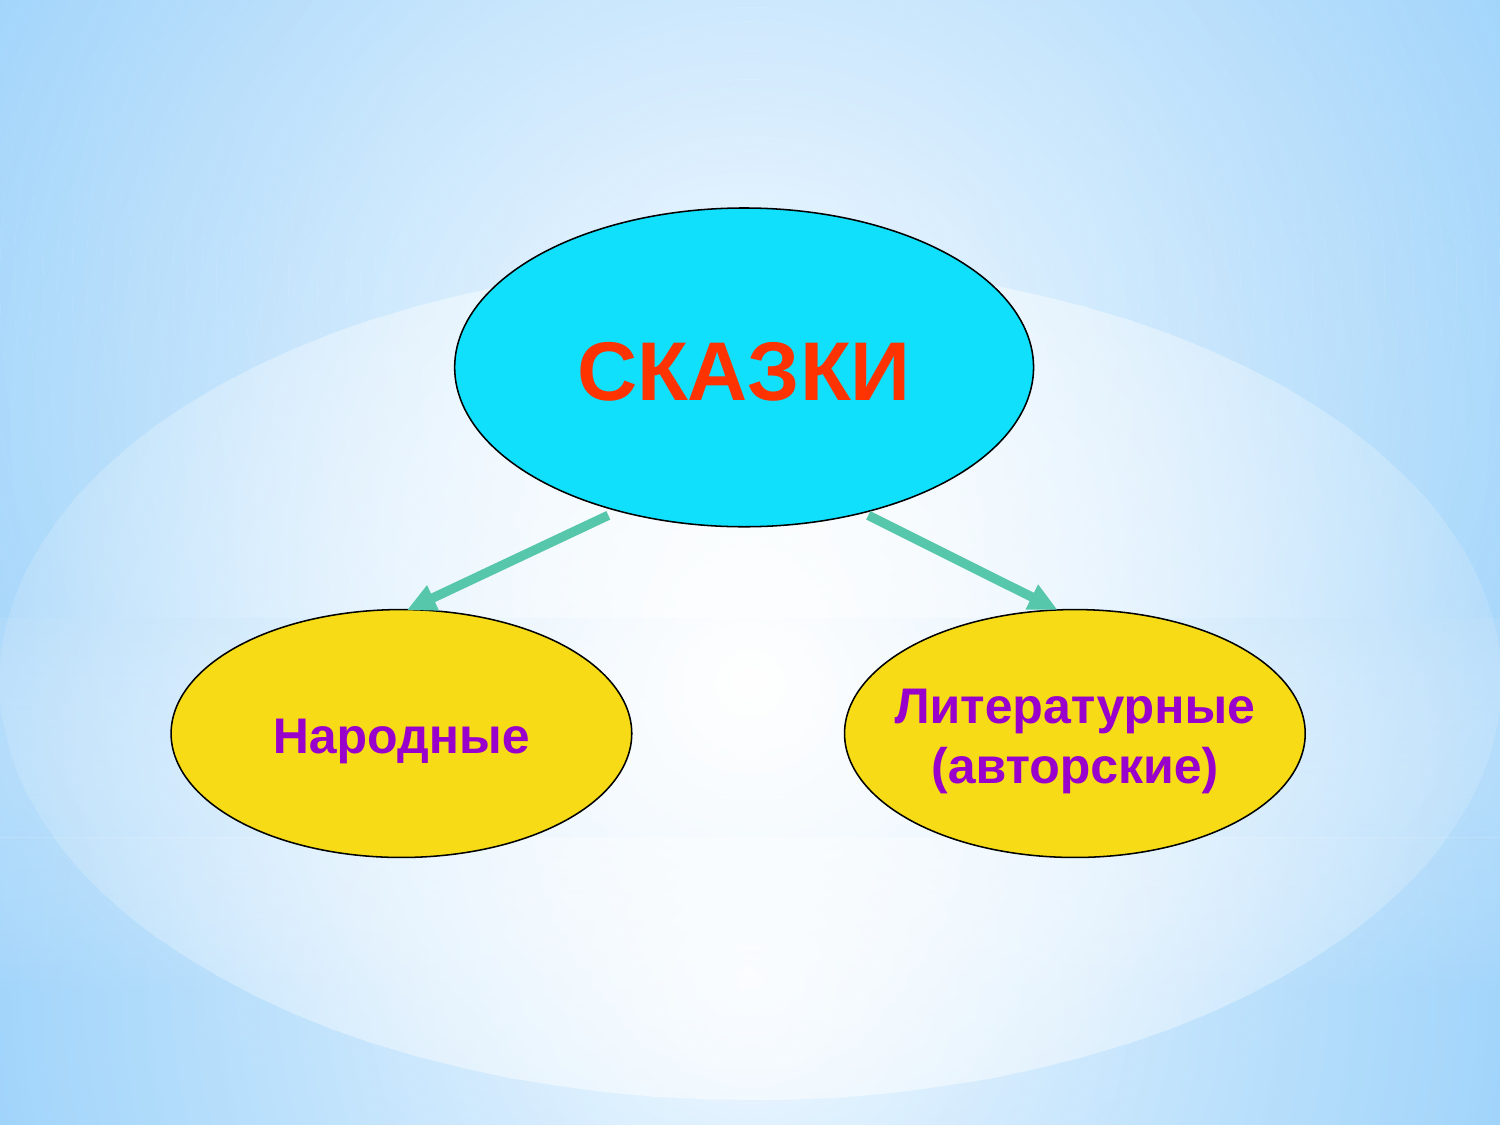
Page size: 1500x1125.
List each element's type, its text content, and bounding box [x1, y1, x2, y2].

text_box Народные [171, 609, 632, 858]
text_box [868, 515, 1058, 610]
text_box [407, 515, 609, 611]
text_box Литературные (авторские) [844, 609, 1306, 858]
text_box СКАЗКИ [454, 207, 1034, 527]
